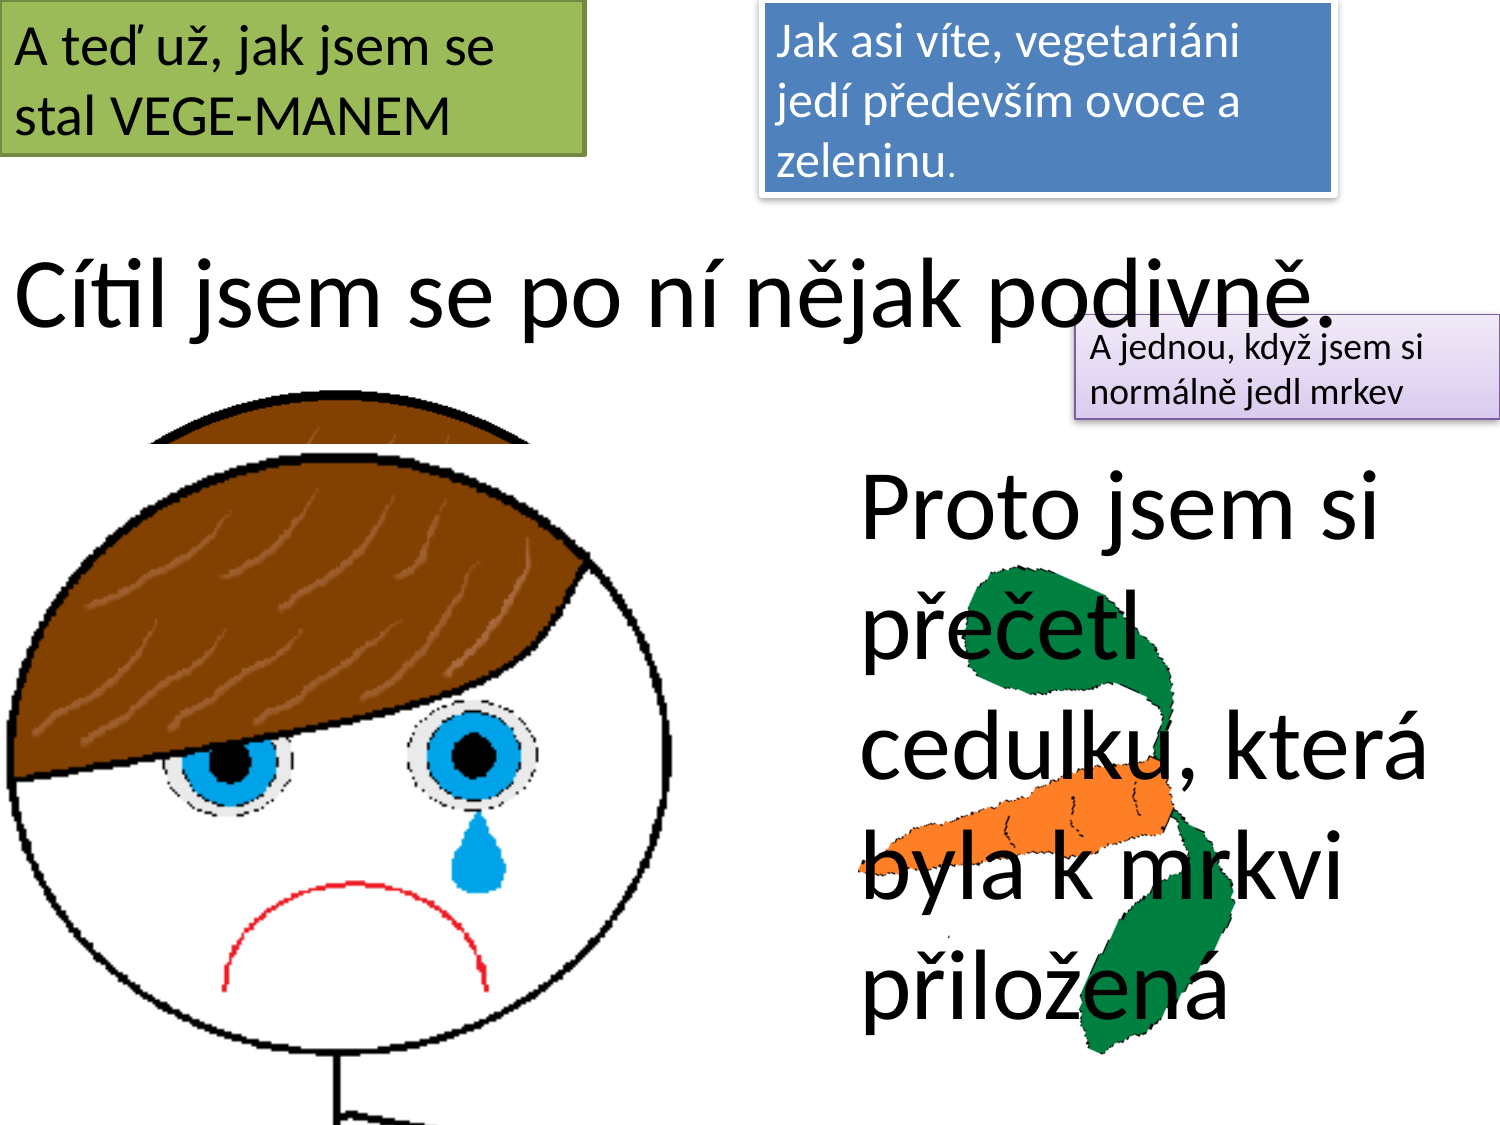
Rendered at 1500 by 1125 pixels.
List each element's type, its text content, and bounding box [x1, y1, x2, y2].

text_box A jednou, když jsem si normálně jedl mrkev [1074, 355, 1500, 420]
text_box Cítil jsem se po ní nějak podivně. [0, 219, 1500, 355]
text_box Proto jsem si přečetl cedulku, která byla k mrkvi přiložená [844, 432, 1500, 1047]
picture [0, 389, 1293, 1125]
text_box A teď už, jak jsem se stal VEGE-MANEM [0, 0, 587, 157]
text_box Jak asi víte, vegetariáni jedí především ovoce a zeleninu. [759, 0, 1338, 198]
